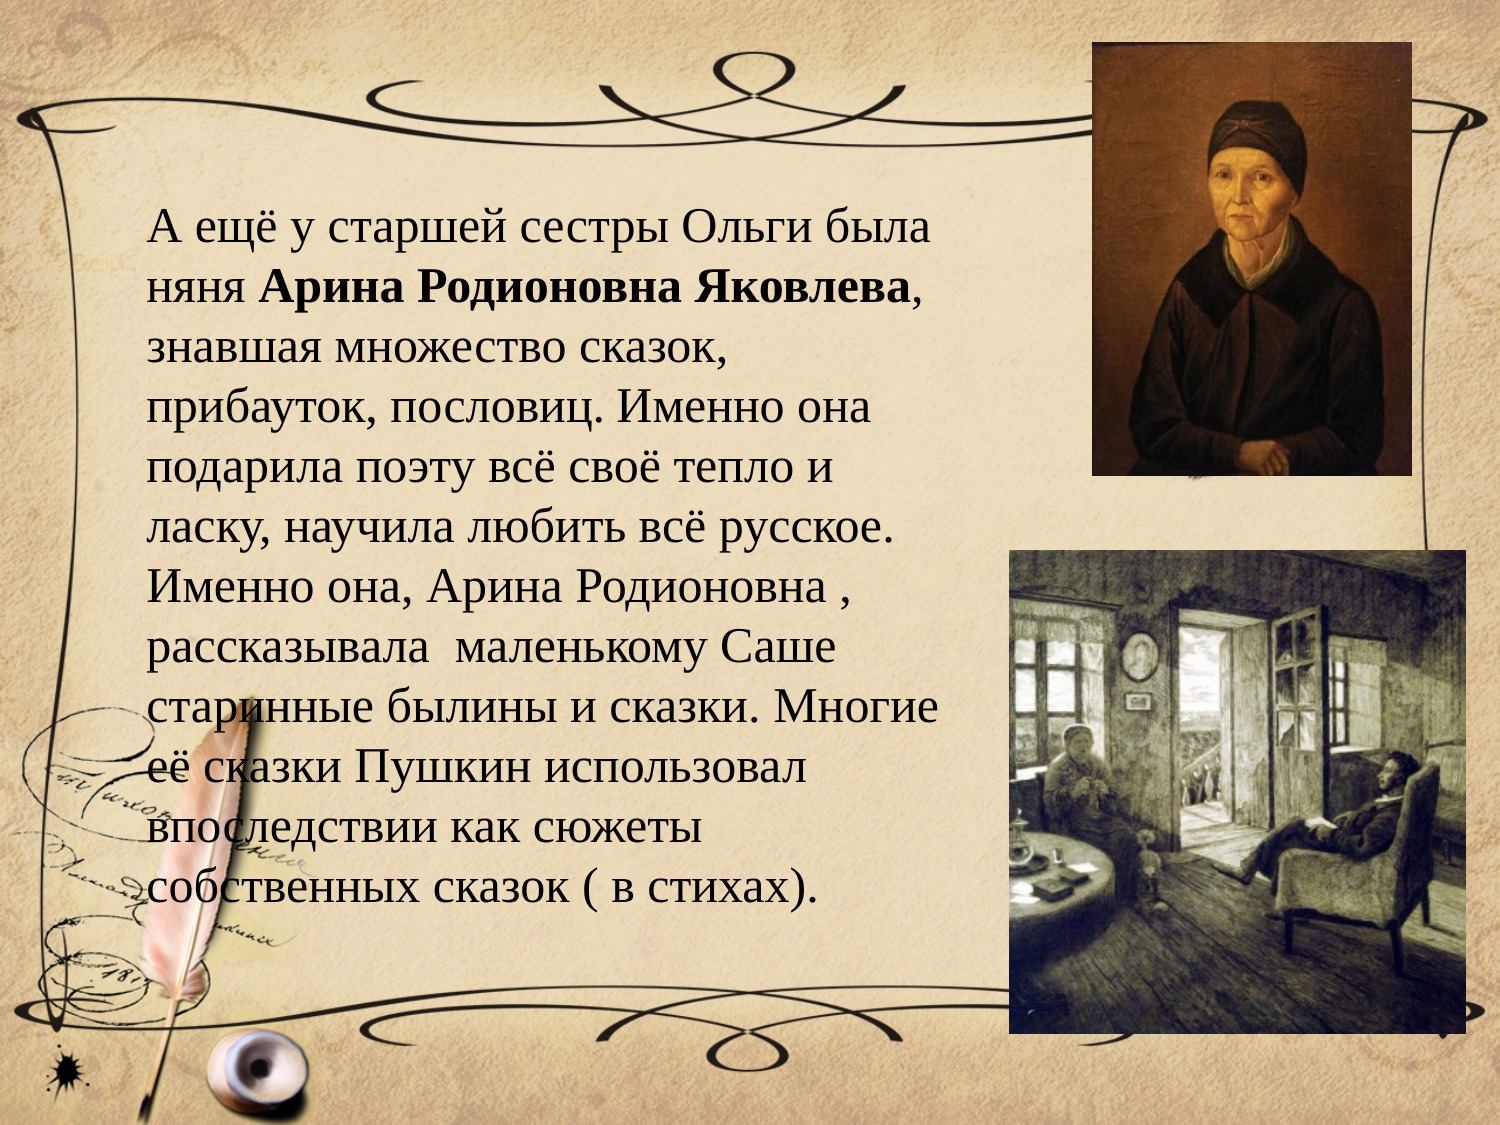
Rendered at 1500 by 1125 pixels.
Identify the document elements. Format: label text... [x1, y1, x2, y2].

list А ещё у старшей сестры Ольги была няня Арина Родионовна Яковлева, знавшая множество сказок, прибауток, пословиц. Именно она подарила поэту всё своё тепло и ласку, научила любить всё русское. Именно она, Арина Родионовна , рассказывала маленькому Саше старинные былины и сказки. Многие её сказки Пушкин использовал впоследствии как сюжеты собственных сказок ( в стихах). [75, 184, 987, 1005]
picture [0, 0, 1500, 1125]
